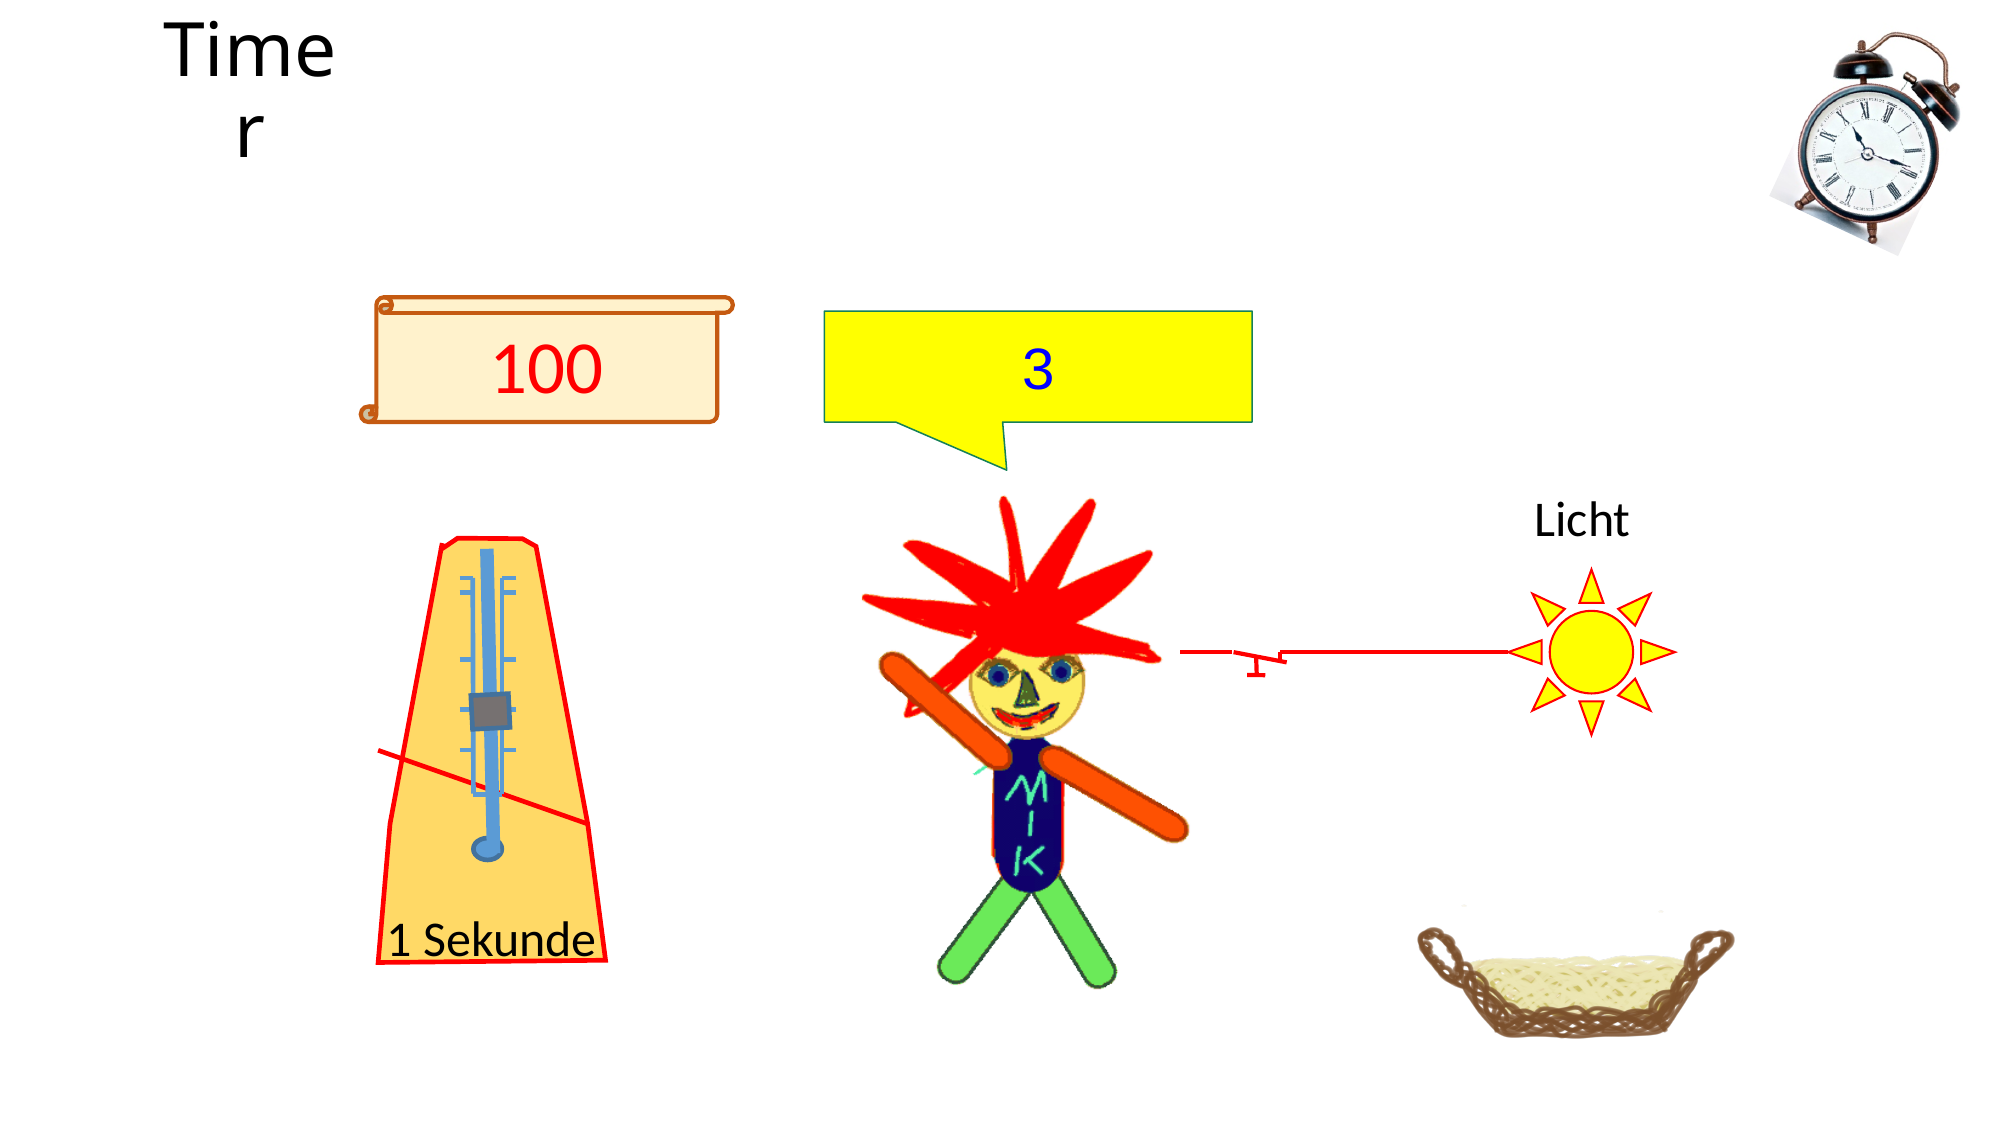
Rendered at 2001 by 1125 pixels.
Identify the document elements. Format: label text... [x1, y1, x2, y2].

picture [1382, 892, 1770, 1107]
text_box 3 [824, 311, 1253, 471]
title Timer [139, 108, 361, 182]
text_box [409, 537, 569, 714]
picture [1769, 0, 1990, 257]
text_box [226, 714, 761, 980]
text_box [1206, 569, 1675, 735]
picture [840, 478, 1206, 1004]
text_box 100 [359, 296, 734, 424]
text_box Licht [1519, 478, 1646, 554]
